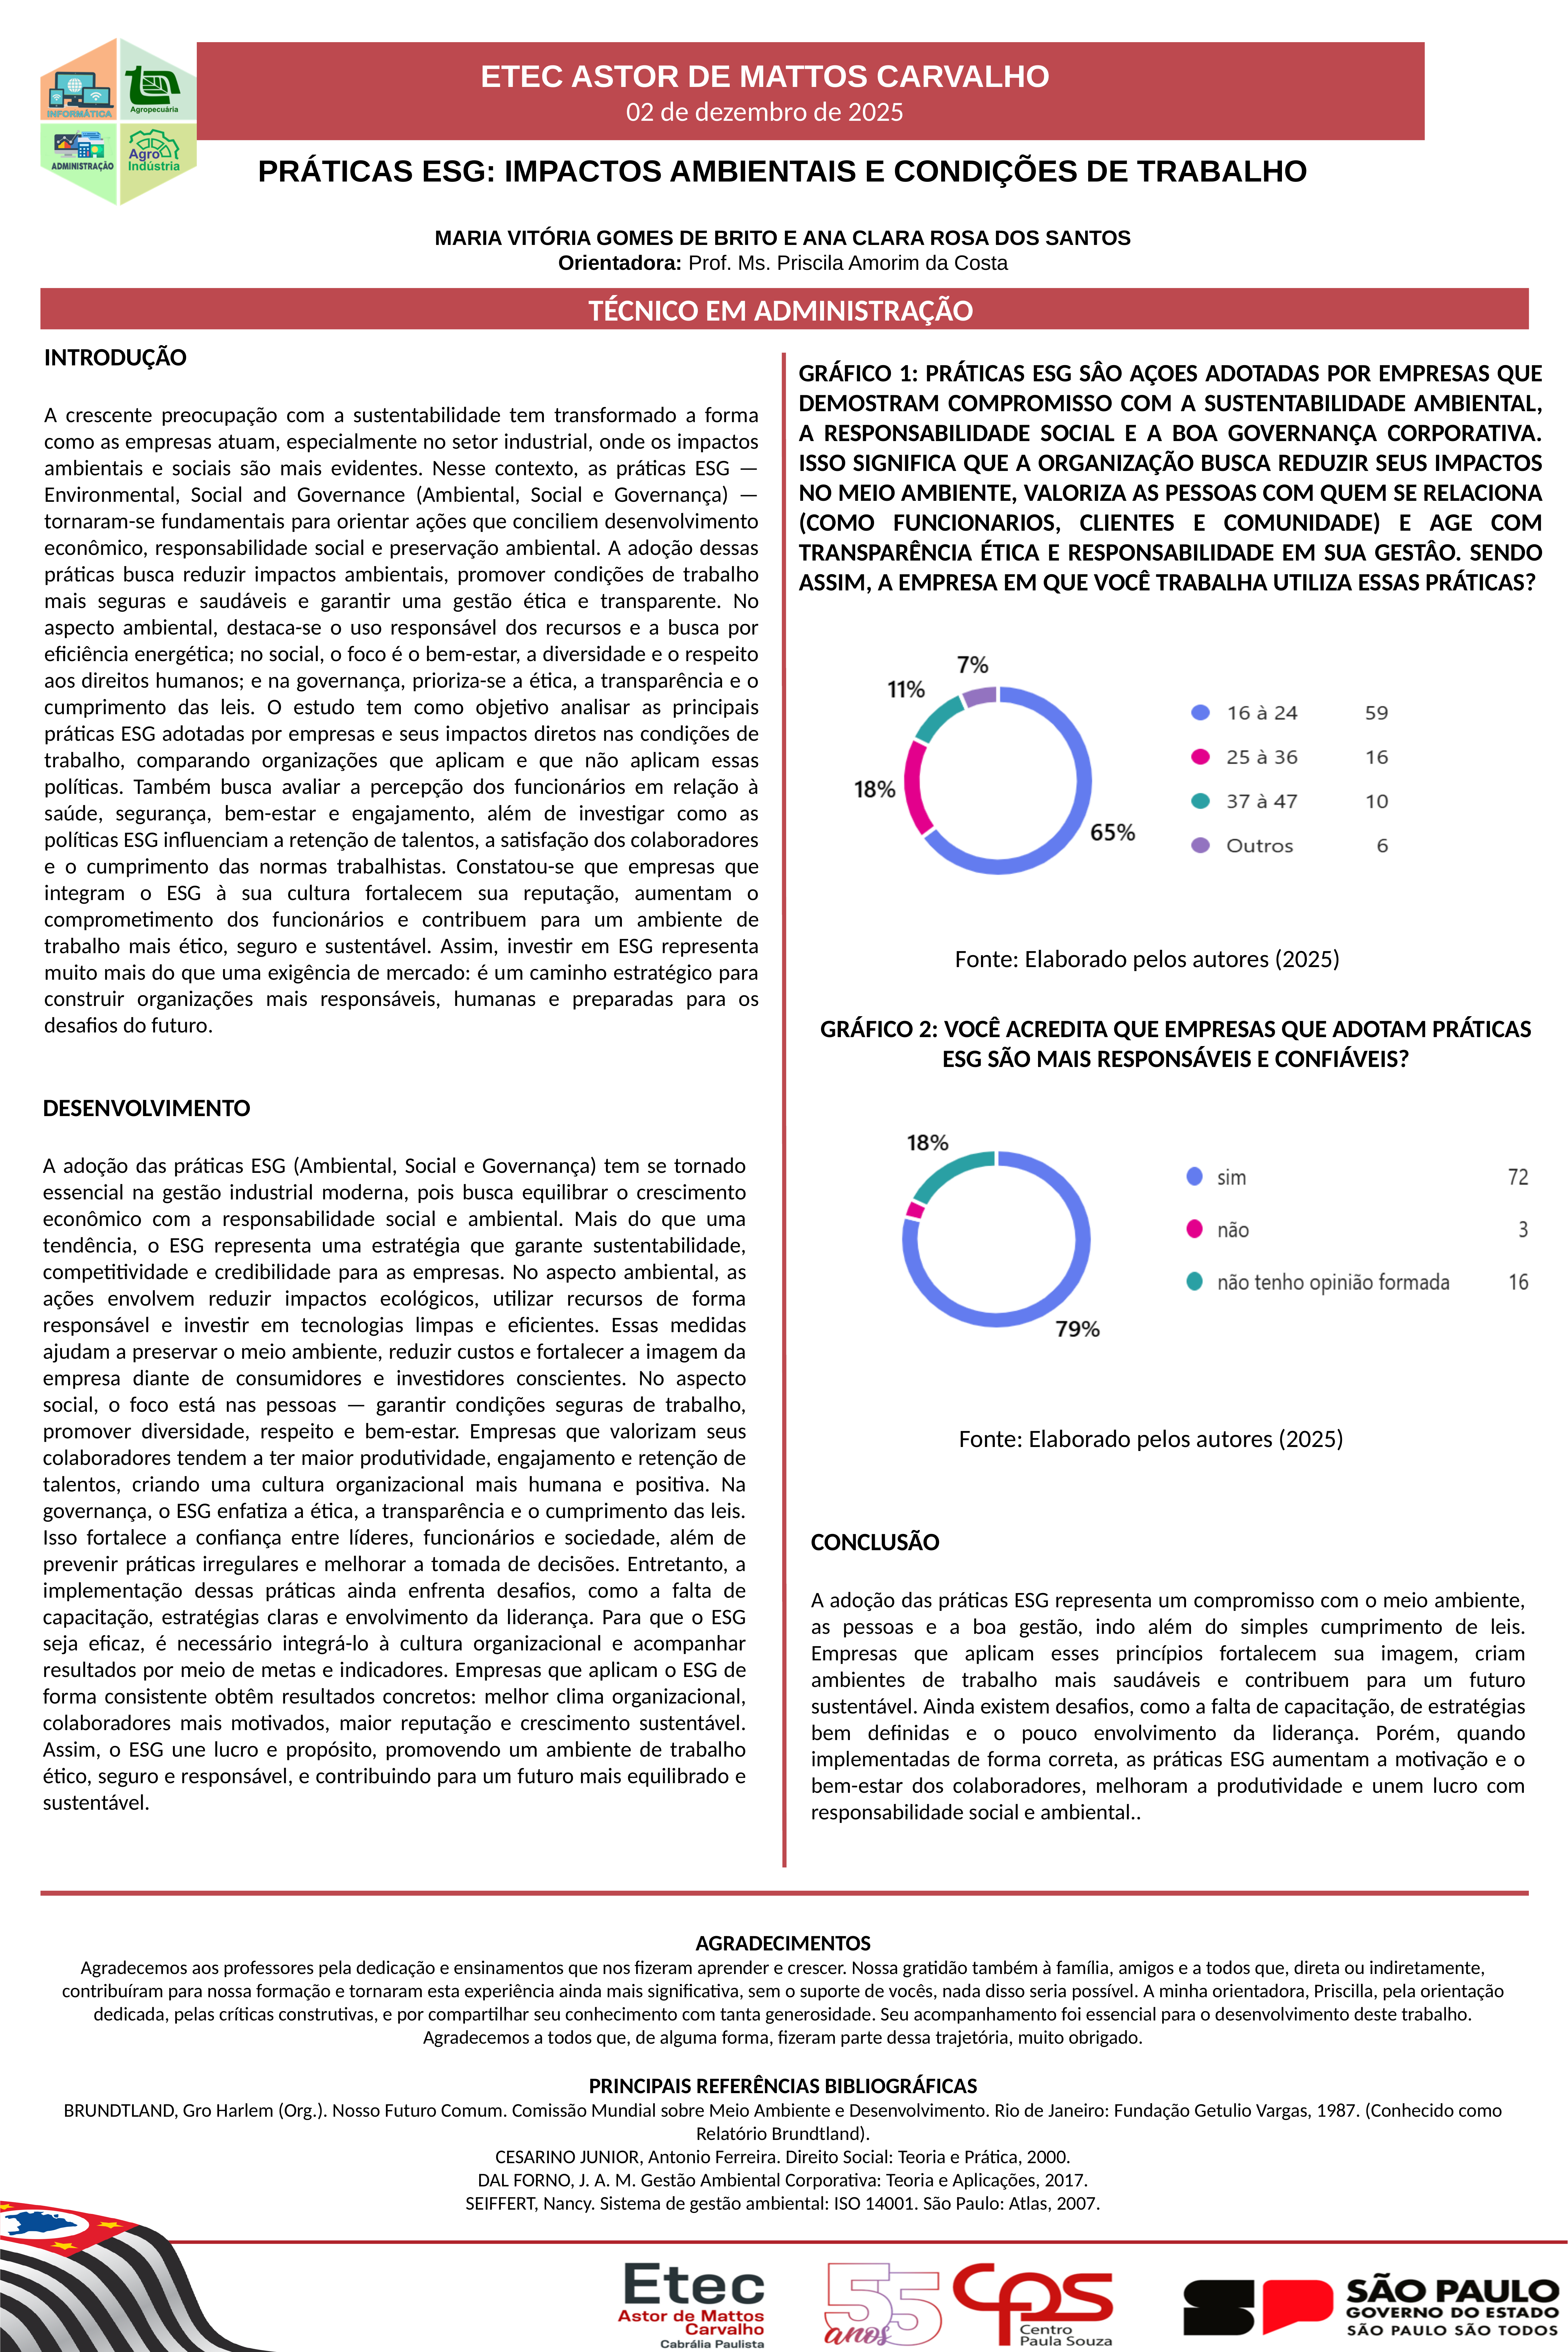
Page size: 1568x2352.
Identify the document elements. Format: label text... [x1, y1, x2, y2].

picture [865, 1099, 1168, 1394]
text_box Fonte: Elaborado pelos autores (2025) [950, 940, 1385, 972]
text_box DESENVOLVIMENTO A adoção das práticas ESG (Ambiental, Social e Governança) tem se tornado essencial na gestão industrial moderna, pois busca equilibrar o crescimento econômico com a responsabilidade social e ambiental. Mais do que uma tendência, o ESG representa uma estratégia que garante sustentabilidade, competitividade e credibilidade para as empresas. No aspecto ambiental, as ações envolvem reduzir impactos ecológicos, utilizar recursos de forma responsável e investir em tecnologias limpas e eficientes. Essas medidas ajudam a preservar o meio ambiente, reduzir custos e fortalecer a imagem da empresa diante de consumidores e investidores conscientes. No aspecto social, o foco está nas pessoas — garantir condições seguras de trabalho, promover diversidade, respeito e bem-estar. Empresas que valorizam seus colaboradores tendem a ter maior produtividade, engajamento e retenção de talentos, criando uma cultura organizacional mais humana e positiva. Na governança, o ESG enfatiza a ética, a transparência e o cumprimento das leis. Isso fortalece a confiança entre líderes, funcionários e sociedade, além de prevenir práticas irregulares e melhorar a tomada de decisões. Entretanto, a implementação dessas práticas ainda enfrenta desafios, como a falta de capacitação, estratégias claras e envolvimento da liderança. Para que o ESG seja eficaz, é necessário integrá-lo à cultura organizacional e acompanhar resultados por meio de metas e indicadores. Empresas que aplicam o ESG de forma consistente obtêm resultados concretos: melhor clima organizacional, colaboradores mais motivados, maior reputação e crescimento sustentável. Assim, o ESG une lucro e propósito, promovendo um ambiente de trabalho ético, seguro e responsável, e contribuindo para um futuro mais equilibrado e sustentável. [38, 1089, 752, 1957]
text_box Fonte: Elaborado pelos autores (2025) [954, 1419, 1388, 1460]
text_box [40, 38, 197, 206]
text_box AGRADECIMENTOS Agradecemos aos professores pela dedicação e ensinamentos que nos fizeram aprender e crescer. Nossa gratidão também à família, amigos e a todos que, direta ou indiretamente, contribuíram para nossa formação e tornaram esta experiência ainda mais significativa, sem o suporte de vocês, nada disso seria possível. A minha orientadora, Priscilla, pela orientação dedicada, pelas críticas construtivas, e por compartilhar seu conhecimento com tanta generosidade. Seu acompanhamento foi essencial para o desenvolvimento deste trabalho. Agradecemos a todos que, de alguma forma, fizeram parte dessa trajetória, muito obrigado. PRINCIPAIS REFERÊNCIAS BIBLIOGRÁFICAS BRUNDTLAND, Gro Harlem (Org.). Nosso Futuro Comum. Comissão Mundial sobre Meio Ambiente e Desenvolvimento. Rio de Janeiro: Fundação Getulio Vargas, 1987. (Conhecido como Relatório Brundtland). CESARINO JUNIOR, Antonio Ferreira. Direito Social: Teoria e Prática, 2000. DAL FORNO, J. A. M. Gestão Ambiental Corporativa: Teoria e Aplicações, 2017. SEIFFERT, Nancy. Sistema de gestão ambiental: ISO 14001. São Paulo: Atlas, 2007. [37, 1926, 1530, 2200]
text_box GRÁFICO 1: PRÁTICAS ESG SÂO AÇOES ADOTADAS POR EMPRESAS QUE DEMOSTRAM COMPROMISSO COM A SUSTENTABILIDADE AMBIENTAL, A RESPONSABILIDADE SOCIAL E A BOA GOVERNANÇA CORPORATIVA. ISSO SIGNIFICA QUE A ORGANIZAÇÃO BUSCA REDUZIR SEUS IMPACTOS NO MEIO AMBIENTE, VALORIZA AS PESSOAS COM QUEM SE RELACIONA (COMO FUNCIONARIOS, CLIENTES E COMUNIDADE) E AGE COM TRANSPARÊNCIA ÉTICA E RESPONSABILIDADE EM SUA GESTÂO. SENDO ASSIM, A EMPRESA EM QUE VOCÊ TRABALHA UTILIZA ESSAS PRÁTICAS? [794, 354, 1549, 411]
text_box PRÁTICAS ESG: IMPACTOS AMBIENTAIS E CONDIÇÕES DE TRABALHO MARIA VITÓRIA GOMES DE BRITO E ANA CLARA ROSA DOS SANTOS Orientadora: Prof. Ms. Priscila Amorim da Costa [124, 149, 1442, 276]
text_box GRÁFICO 2: VOCÊ ACREDITA QUE EMPRESAS QUE ADOTAM PRÁTICAS ESG SÃO MAIS RESPONSÁVEIS E CONFIÁVEIS? [799, 1010, 1554, 1067]
picture [1171, 1130, 1546, 1331]
text_box ETEC ASTOR DE MATTOS CARVALHO 02 de dezembro de 2025 [197, 42, 1425, 140]
text_box INTRODUÇÃO A crescente preocupação com a sustentabilidade tem transformado a forma como as empresas atuam, especialmente no setor industrial, onde os impactos ambientais e sociais são mais evidentes. Nesse contexto, as práticas ESG — Environmental, Social and Governance (Ambiental, Social e Governança) — tornaram-se fundamentais para orientar ações que conciliem desenvolvimento econômico, responsabilidade social e preservação ambiental. A adoção dessas práticas busca reduzir impactos ambientais, promover condições de trabalho mais seguras e saudáveis e garantir uma gestão ética e transparente. No aspecto ambiental, destaca-se o uso responsável dos recursos e a busca por eficiência energética; no social, o foco é o bem-estar, a diversidade e o respeito aos direitos humanos; e na governança, prioriza-se a ética, a transparência e o cumprimento das leis. O estudo tem como objetivo analisar as principais práticas ESG adotadas por empresas e seus impactos diretos nas condições de trabalho, comparando organizações que aplicam e que não aplicam essas políticas. Também busca avaliar a percepção dos funcionários em relação à saúde, segurança, bem-estar e engajamento, além de investigar como as políticas ESG influenciam a retenção de talentos, a satisfação dos colaboradores e o cumprimento das normas trabalhistas. Constatou-se que empresas que integram o ESG à sua cultura fortalecem sua reputação, aumentam o comprometimento dos funcionários e contribuem para um ambiente de trabalho mais ético, seguro e sustentável. Assim, investir em ESG representa muito mais do que uma exigência de mercado: é um caminho estratégico para construir organizações mais responsáveis, humanas e preparadas para os desafios do futuro. [39, 338, 765, 937]
text_box CONCLUSÃO A adoção das práticas ESG representa um compromisso com o meio ambiente, as pessoas e a boa gestão, indo além do simples cumprimento de leis. Empresas que aplicam esses princípios fortalecem sua imagem, criam ambientes de trabalho mais saudáveis e contribuem para um futuro sustentável. Ainda existem desafios, como a falta de capacitação, de estratégias bem definidas e o pouco envolvimento da liderança. Porém, quando implementadas de forma correta, as práticas ESG aumentam a motivação e o bem-estar dos colaboradores, melhoram a produtividade e unem lucro com responsabilidade social e ambiental.. [806, 1523, 1531, 1967]
text_box TÉCNICO EM ADMINISTRAÇÃO [40, 288, 1529, 330]
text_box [0, 2200, 1568, 2352]
picture [818, 601, 1511, 937]
